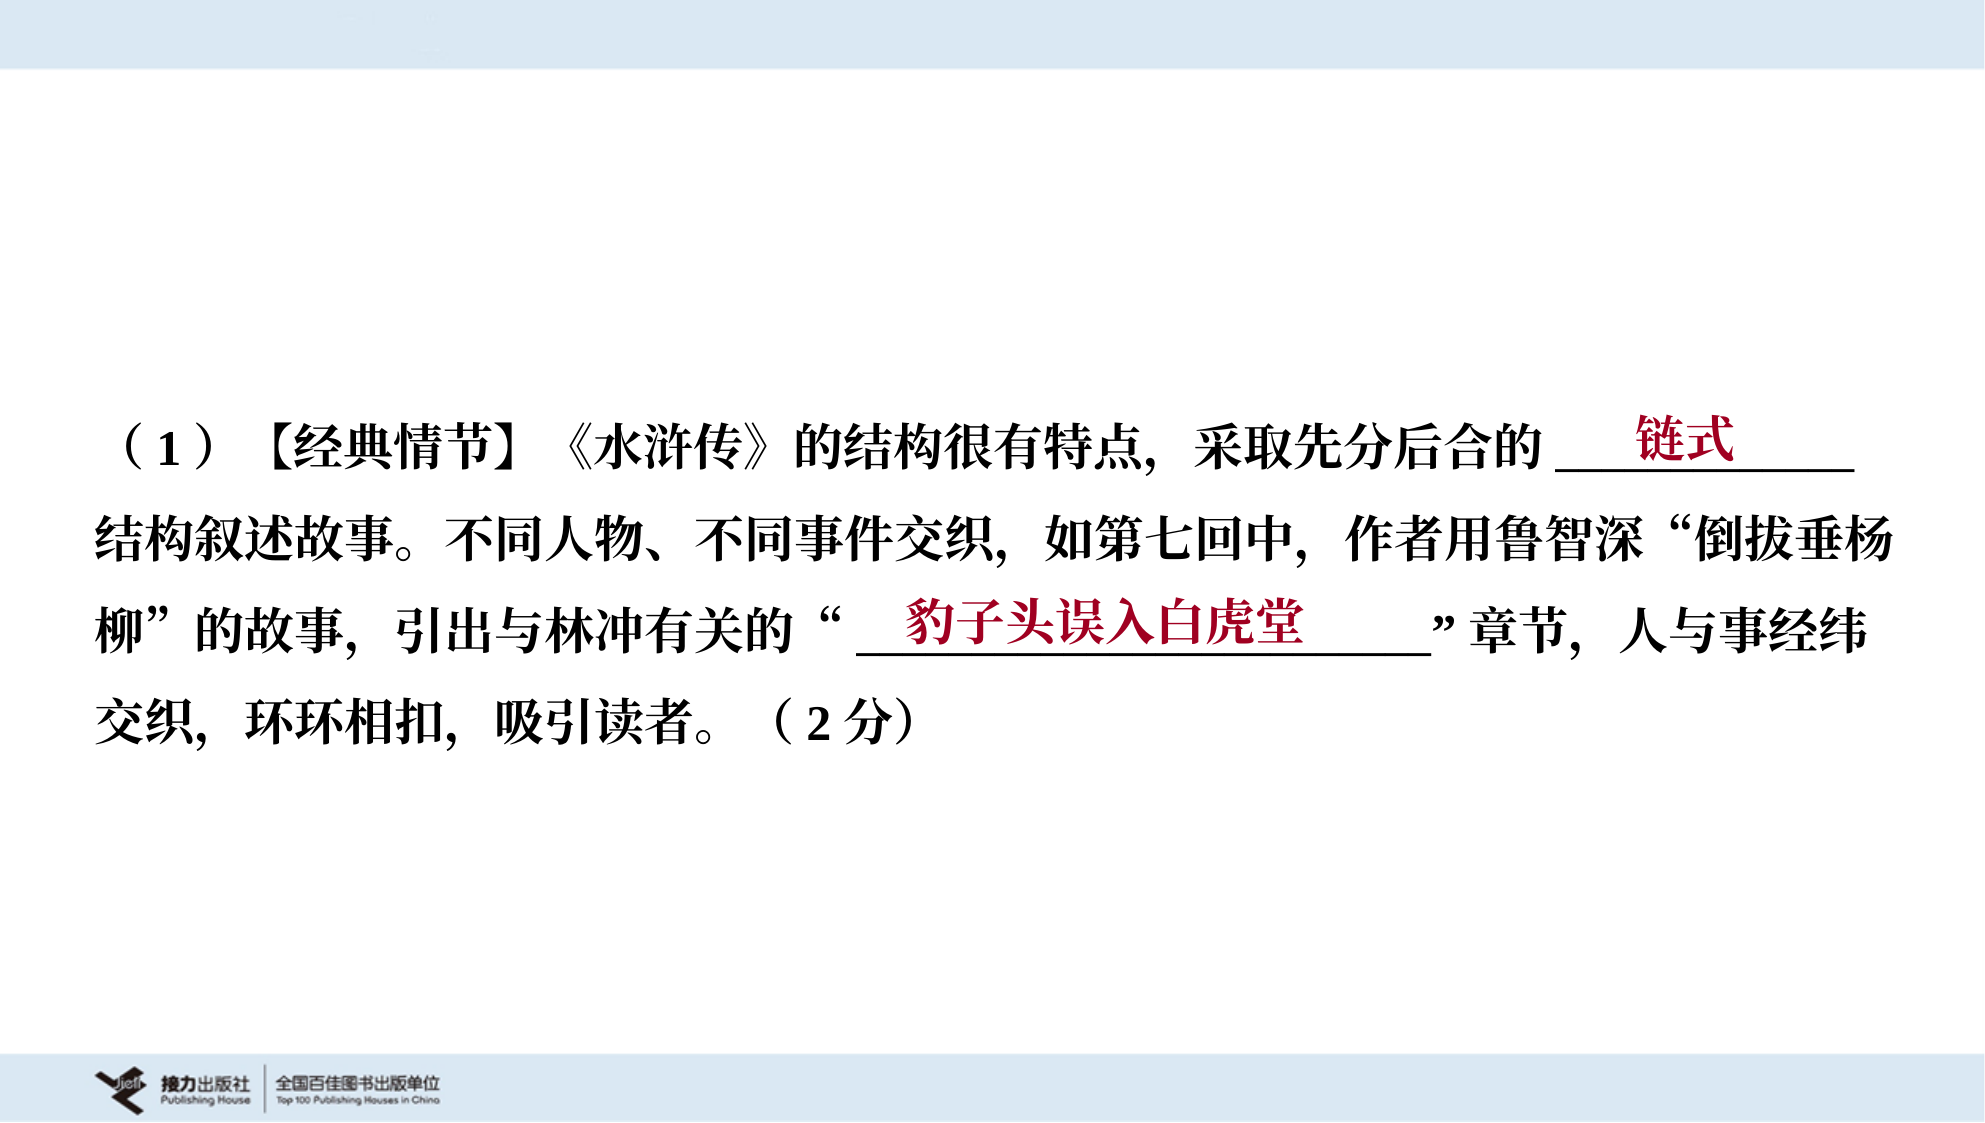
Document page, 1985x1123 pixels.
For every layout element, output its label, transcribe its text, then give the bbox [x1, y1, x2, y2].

text_box （1）【经典情节】《水浒传》的结构很有特点，采取先分后合的_____________ 结构叙述故事。不同人物、不同事件交织，如第七回中，作者用鲁智深“倒拔垂杨 柳”的故事，引出与林冲有关的“_________________________”章节，人与事经纬 交织，环环相扣，吸引读者。（2分） [94, 384, 1892, 751]
text_box 链式 [1529, 379, 1842, 468]
text_box 豹子头误入白虎堂 [798, 562, 1413, 651]
picture [0, 0, 1985, 1122]
